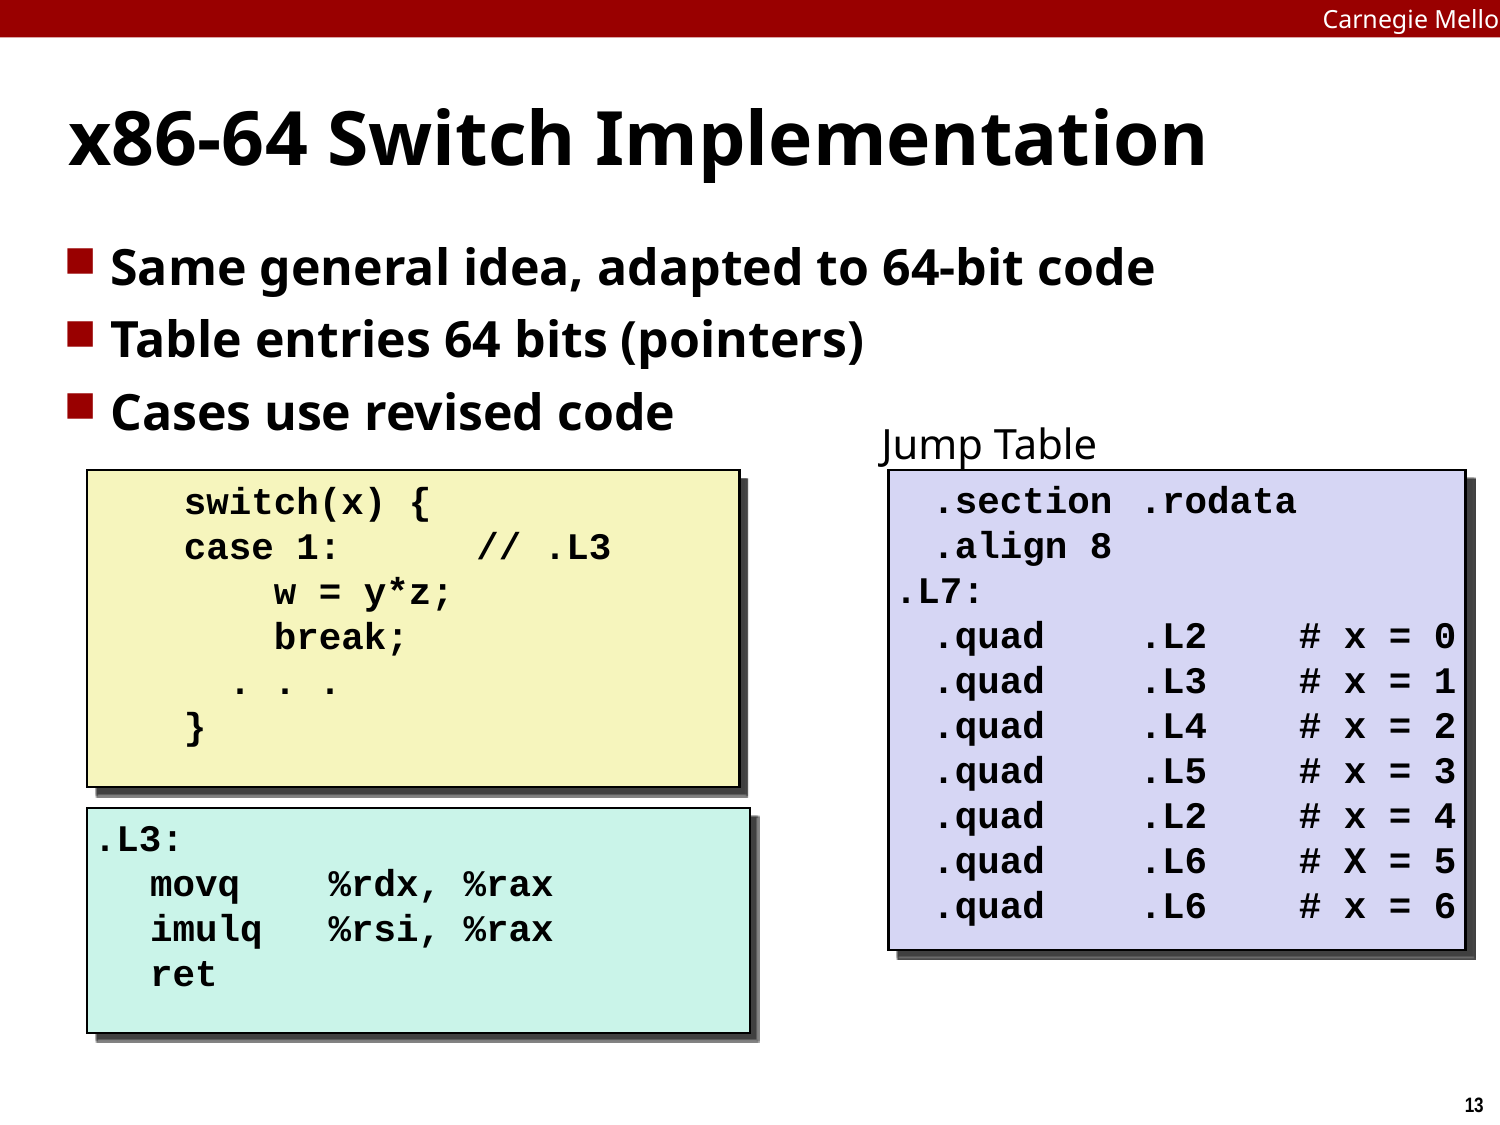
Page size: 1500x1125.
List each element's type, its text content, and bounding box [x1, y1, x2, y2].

text_box [0, 0, 1500, 38]
text_box Jump Table [874, 411, 1442, 475]
text_box .section .rodata .align 8 .L7: .quad .L2 # x = 0 .quad .L3 # x = 1 .quad .L4 # x = 2 .quad .L5 # x = 3 .quad .L2 # x = 4 .quad .L6 # X = 5 .quad .L6 # x = 6 [888, 470, 1466, 950]
list Same general idea, adapted to 64-bit code Table entries 64 bits (pointers) Cases use revised code [62, 228, 1176, 457]
title x86-64 Switch Implementation [62, 41, 1438, 230]
text_box .L3: movq %rdx, %rax imulq %rsi, %rax ret [87, 807, 750, 1033]
text_box Carnegie Mellon [1322, 3, 1500, 33]
text_box switch(x) { case 1: // .L3 w = y*z; break; . . . } [87, 470, 740, 788]
